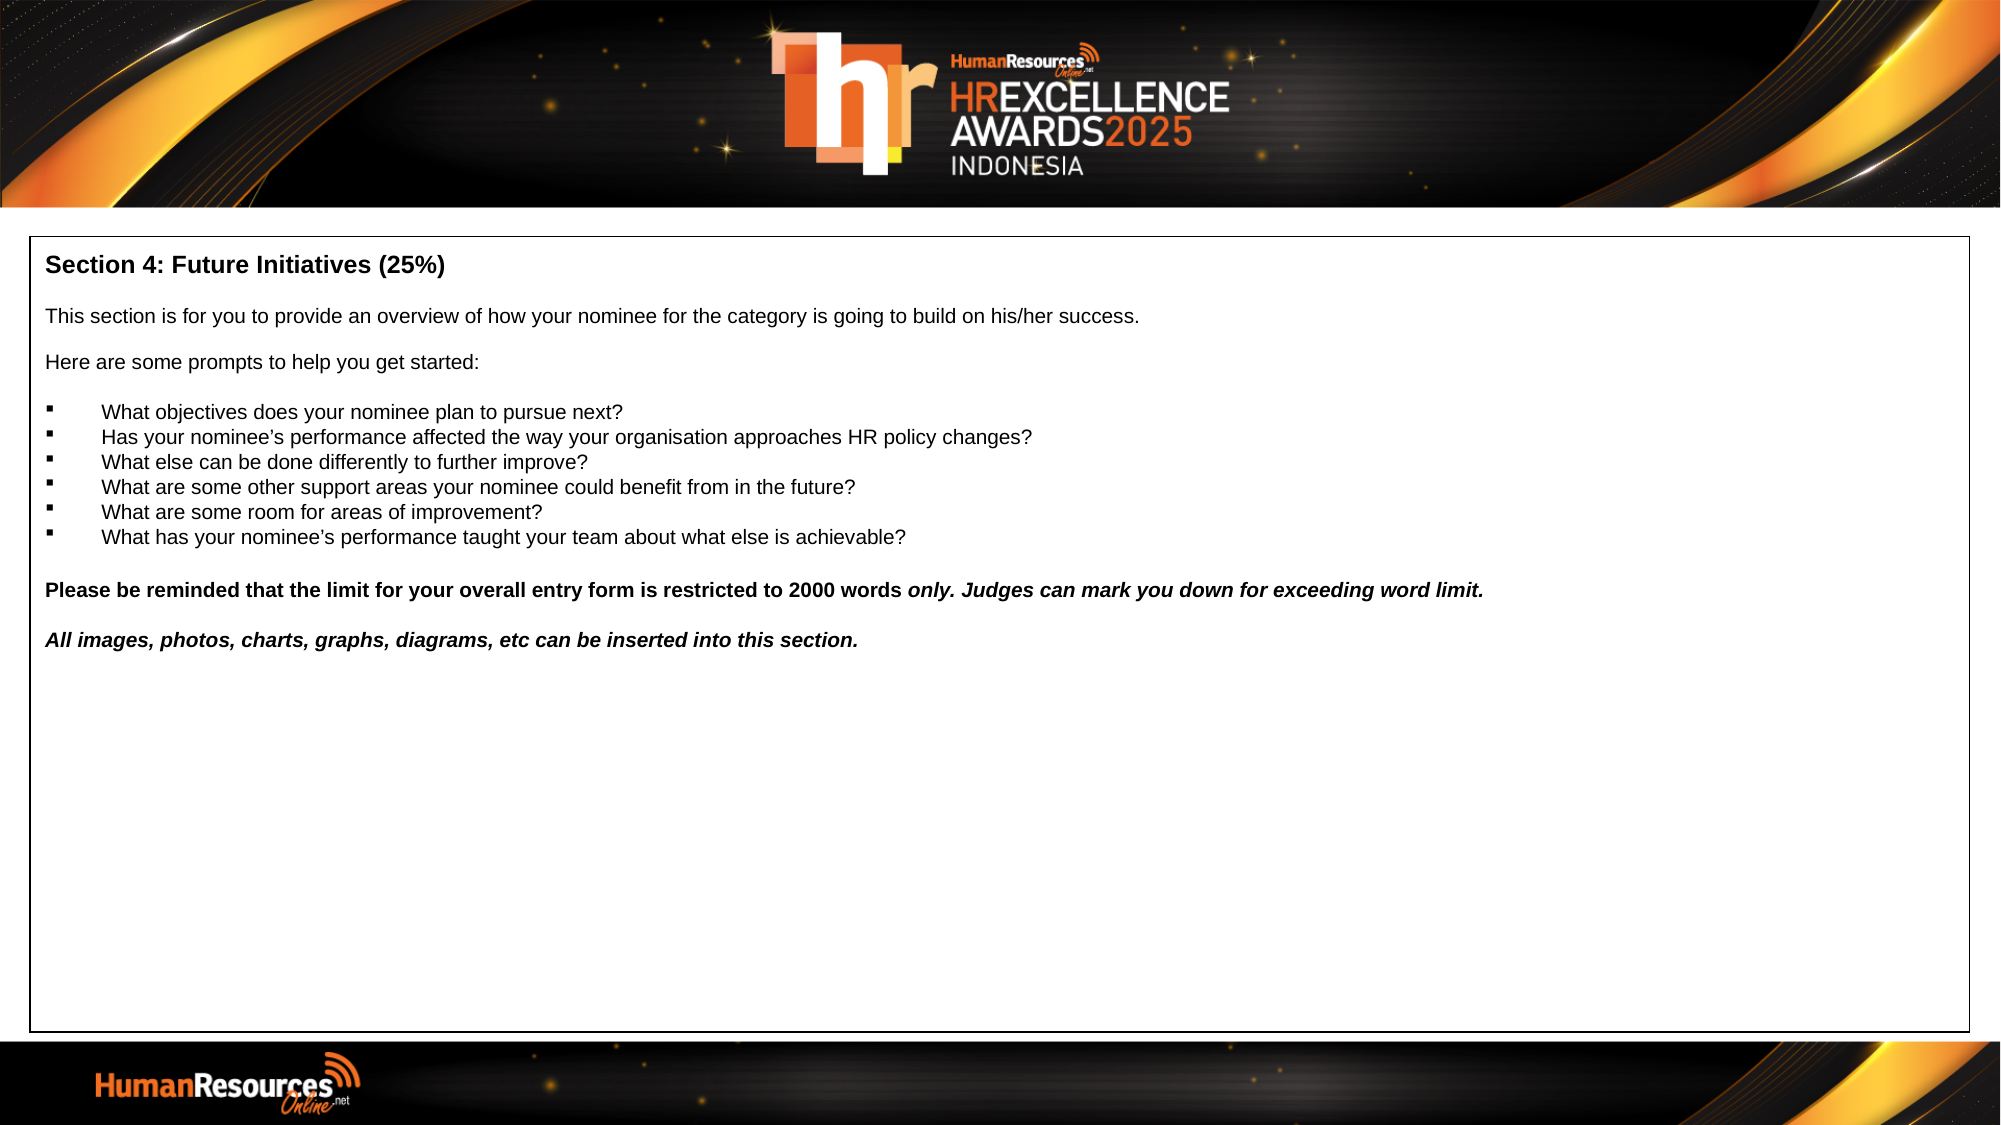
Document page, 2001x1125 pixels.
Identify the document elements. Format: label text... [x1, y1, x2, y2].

picture [0, 0, 2001, 1125]
text_box Section 4: Future Initiatives (25%) This section is for you to provide an overview of how your nominee for the category is going to build on his/her success. Here are some prompts to help you get started: What objectives does your nominee plan to pursue next? Has your nominee’s performance affected the way your organisation approaches HR policy changes? What else can be done differently to further improve? What are some other support areas your nominee could benefit from in the future? What are some room for areas of improvement? What has your nominee’s performance taught your team about what else is achievable? Please be reminded that the limit for your overall entry form is restricted to 2000 words only. Judges can mark you down for exceeding word limit. All images, photos, charts, graphs, diagrams, etc can be inserted into this section. [30, 236, 1970, 1033]
